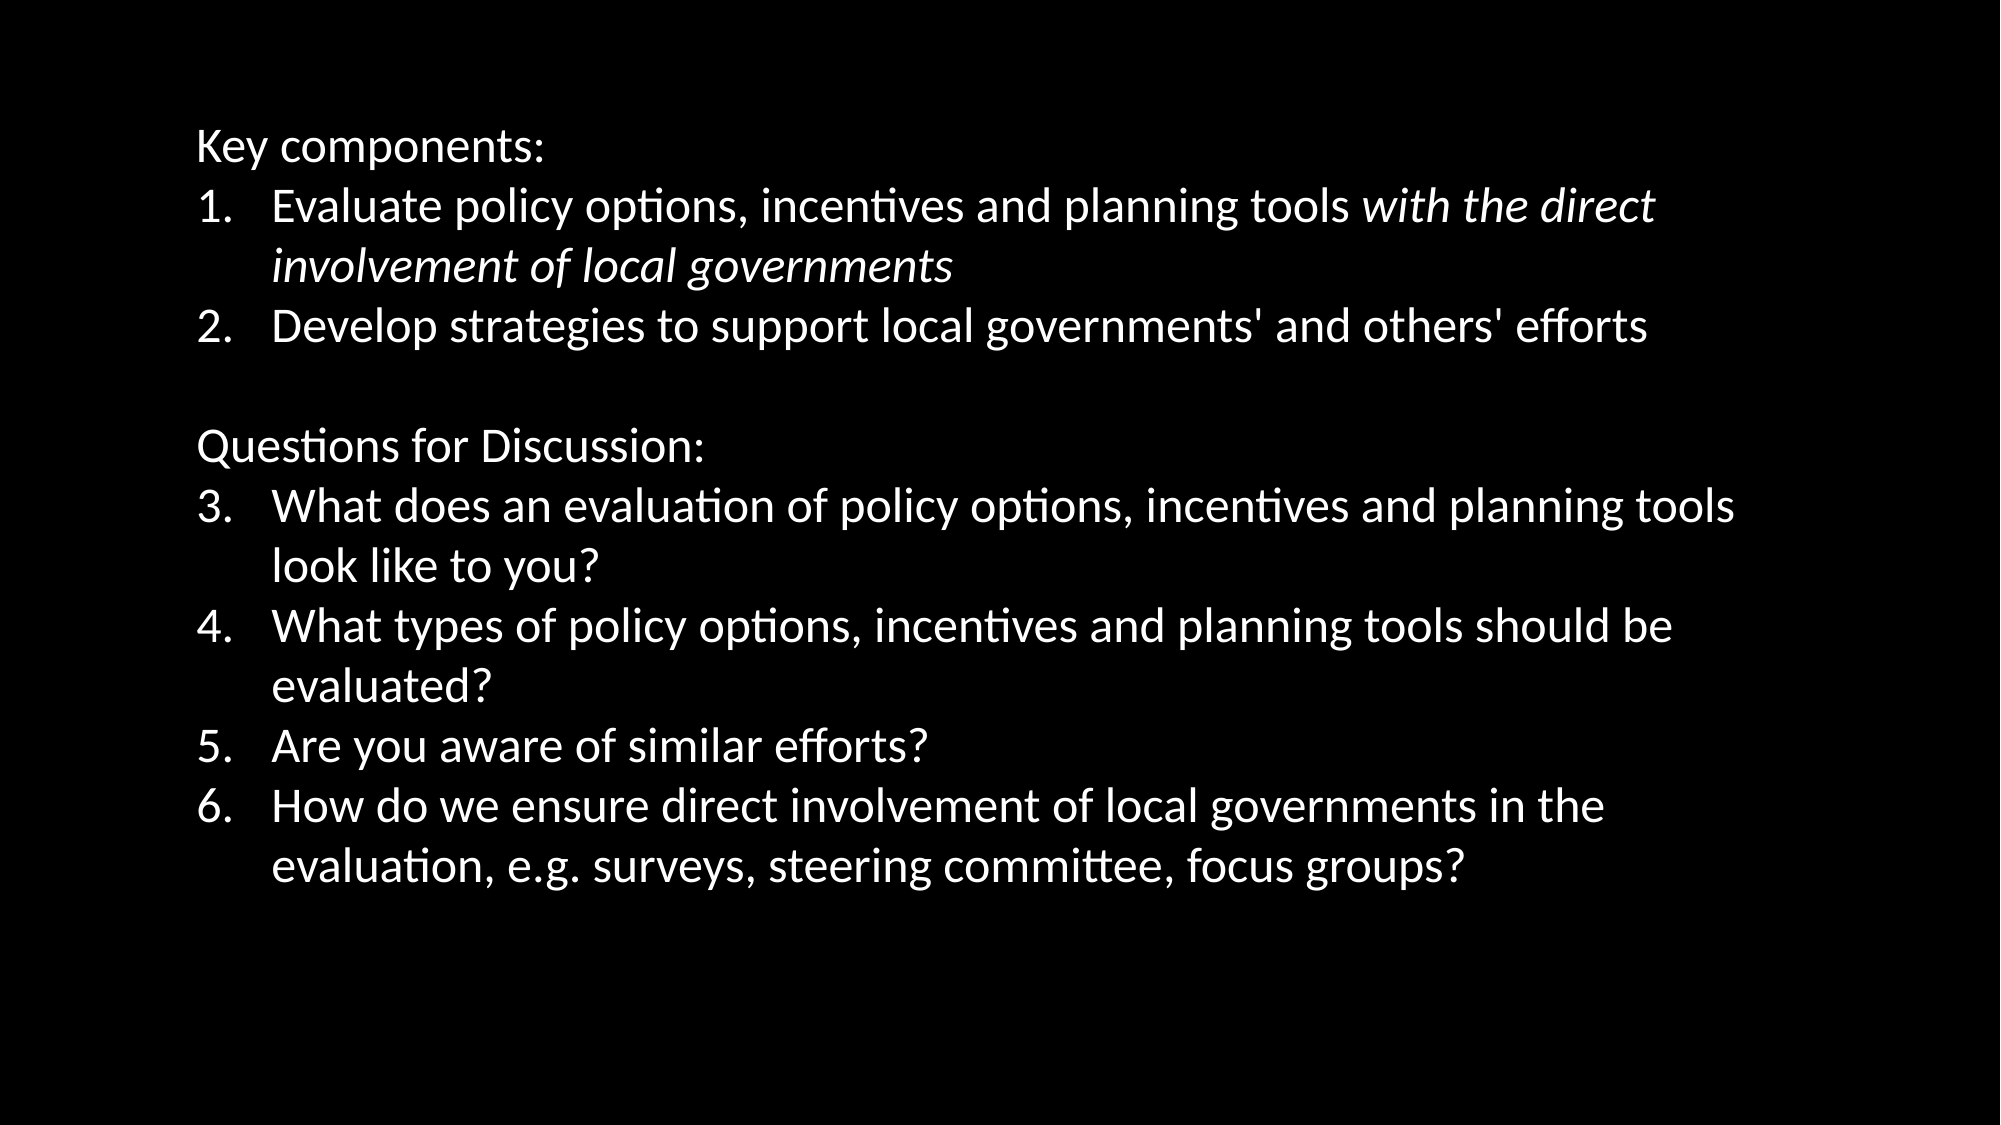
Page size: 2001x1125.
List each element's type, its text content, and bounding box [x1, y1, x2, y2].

text_box Key components: Evaluate policy options, incentives and planning tools with the direct involvement of local governments Develop strategies to support local governments' and others' efforts Questions for Discussion: What does an evaluation of policy options, incentives and planning tools look like to you? What types of policy options, incentives and planning tools should be evaluated? Are you aware of similar efforts? How do we ensure direct involvement of local governments in the evaluation, e.g. surveys, steering committee, focus groups? [181, 105, 1765, 1021]
